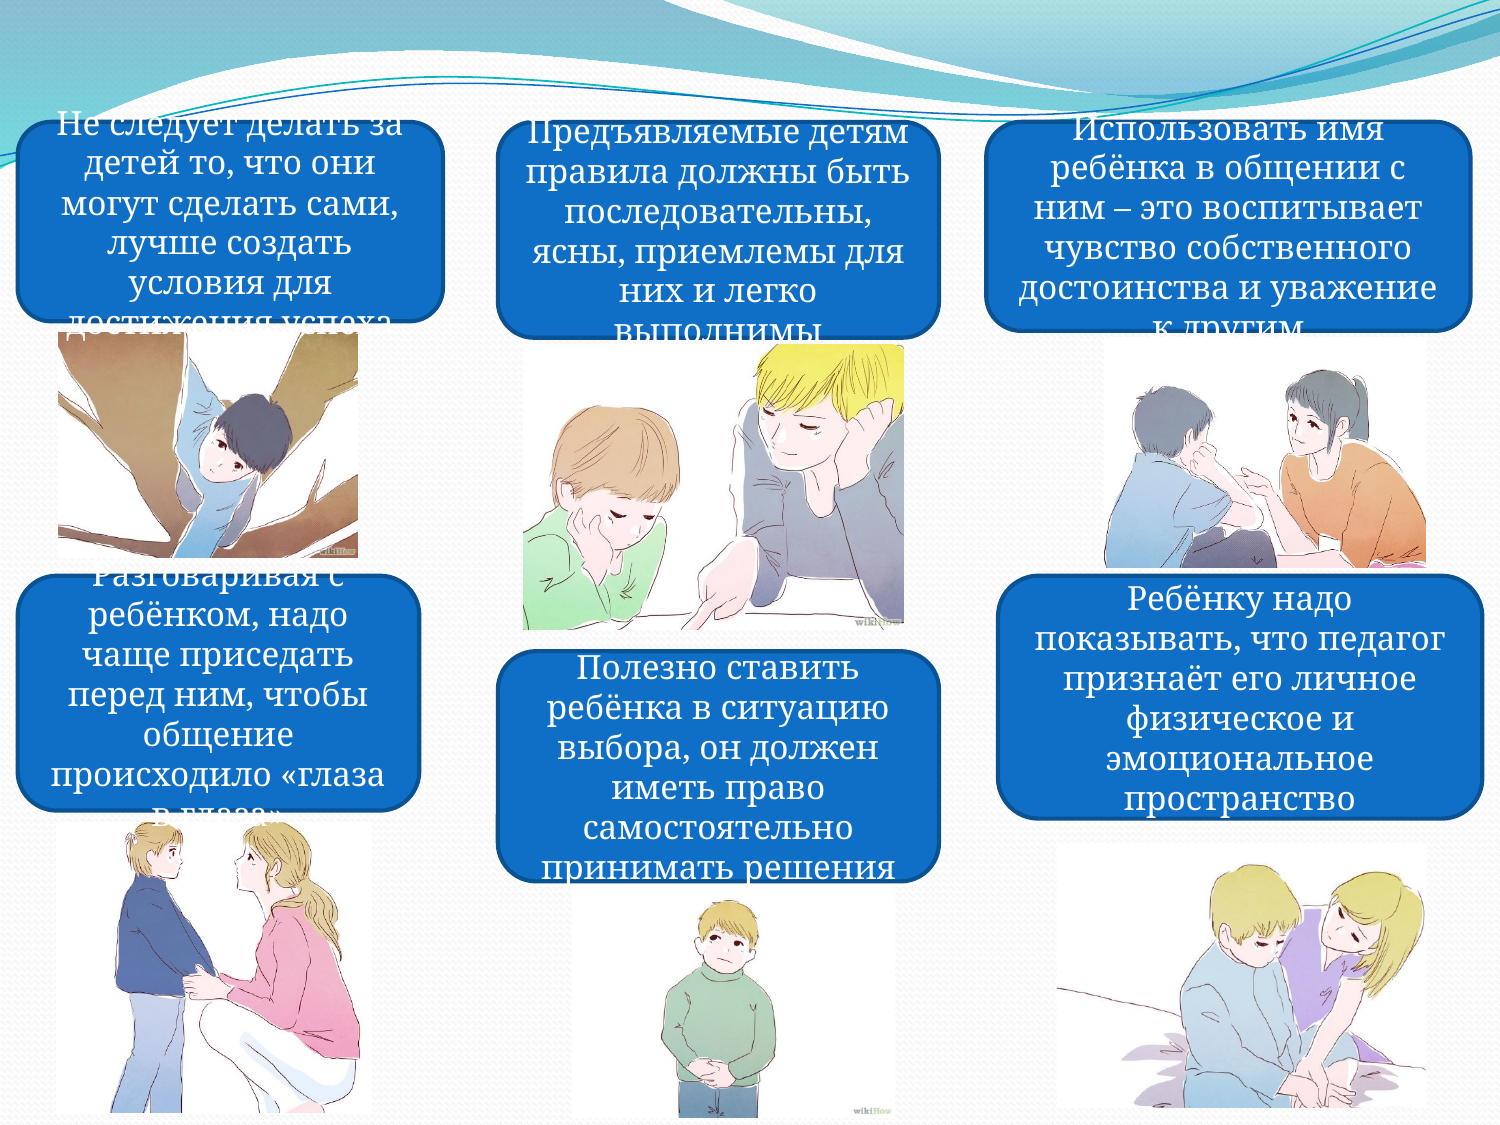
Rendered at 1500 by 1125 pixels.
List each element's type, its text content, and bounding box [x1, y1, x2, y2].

picture [1104, 337, 1427, 569]
text_box Разговаривая с ребёнком, надо чаще приседать перед ним, чтобы общение происходило «глаза в глаза» [15, 573, 422, 813]
text_box Предъявляемые детям правила должны быть последовательны, ясны, приемлемы для них и легко выполнимы [495, 119, 942, 340]
picture [58, 332, 358, 558]
picture [1056, 842, 1427, 1108]
text_box Использовать имя ребёнка в общении с ним – это воспитывает чувство собственного достоинства и уважение к другим [984, 119, 1473, 333]
picture [522, 344, 904, 631]
text_box Ребёнку надо показывать, что педагог признаёт его личное физическое и эмоциональное пространство [995, 573, 1485, 821]
picture [55, 821, 373, 1114]
text_box Полезно ставить ребёнка в ситуацию выбора, он должен иметь право самостоятельно принимать решения [495, 649, 942, 884]
picture [572, 875, 895, 1118]
text_box Не следует делать за детей то, что они могут сделать сами, лучше создать условия для достижения успеха [15, 119, 446, 324]
